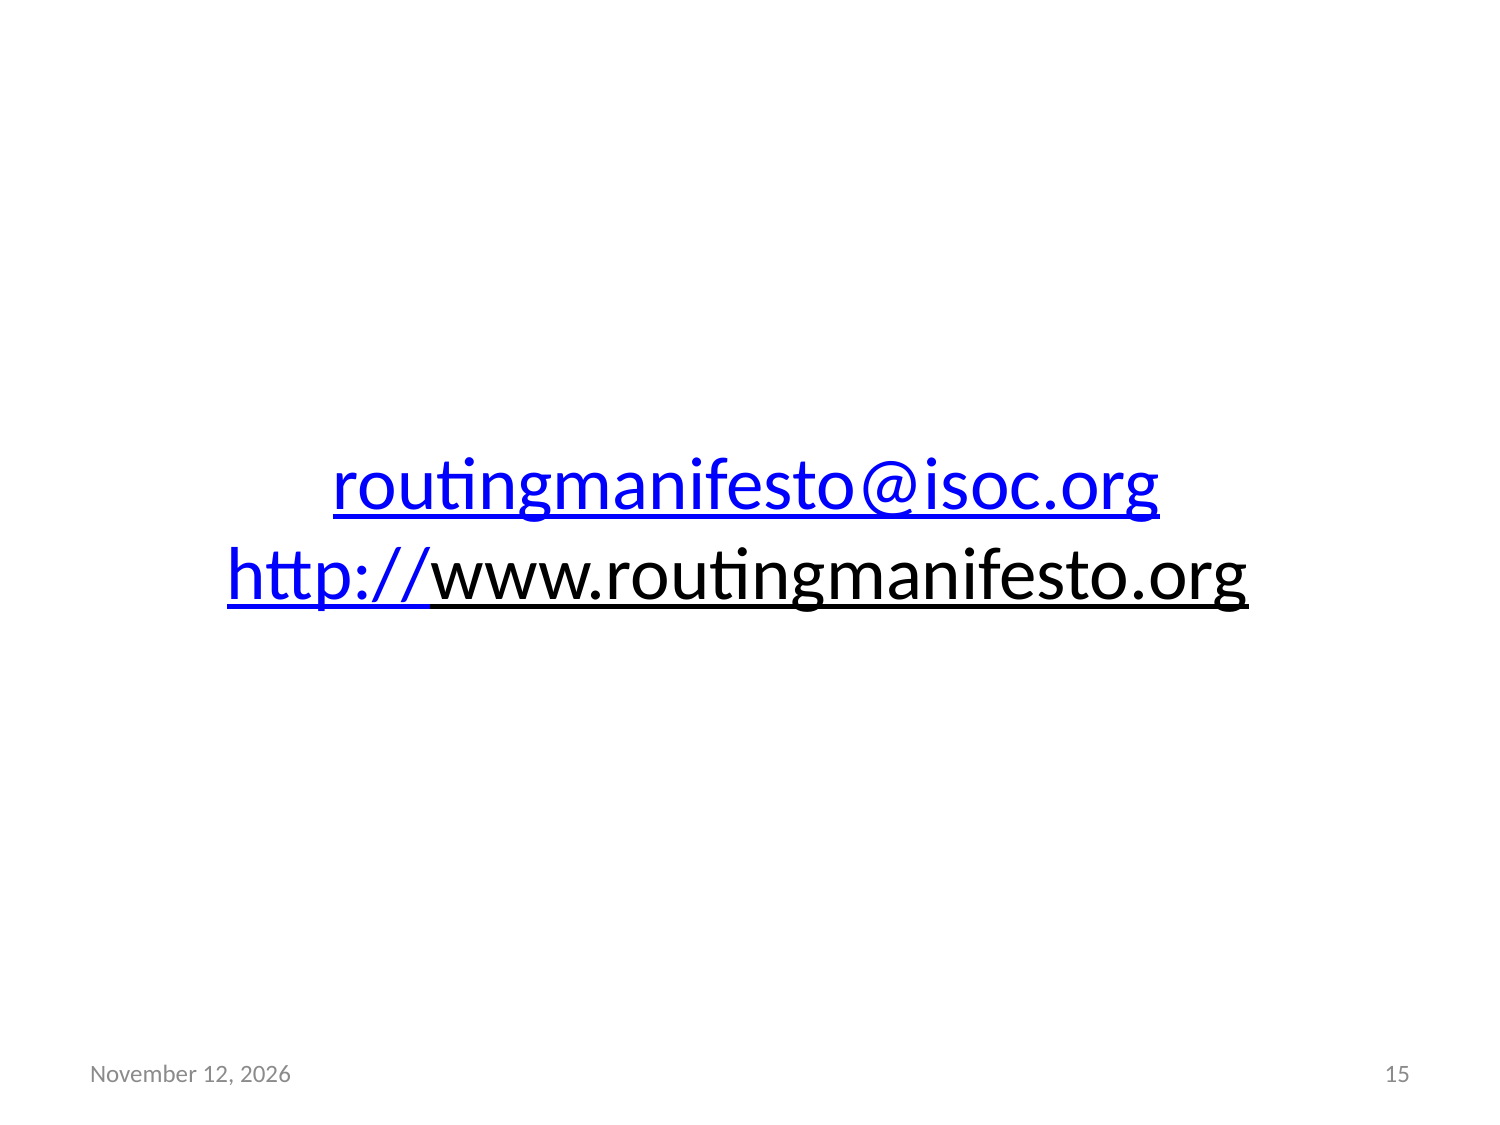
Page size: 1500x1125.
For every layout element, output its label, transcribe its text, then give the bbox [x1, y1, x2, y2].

slide_number 15 [1074, 1042, 1425, 1103]
text_box routingmanifesto@isoc.org http://www.routingmanifesto.org [211, 426, 1281, 622]
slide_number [75, 1042, 425, 1103]
